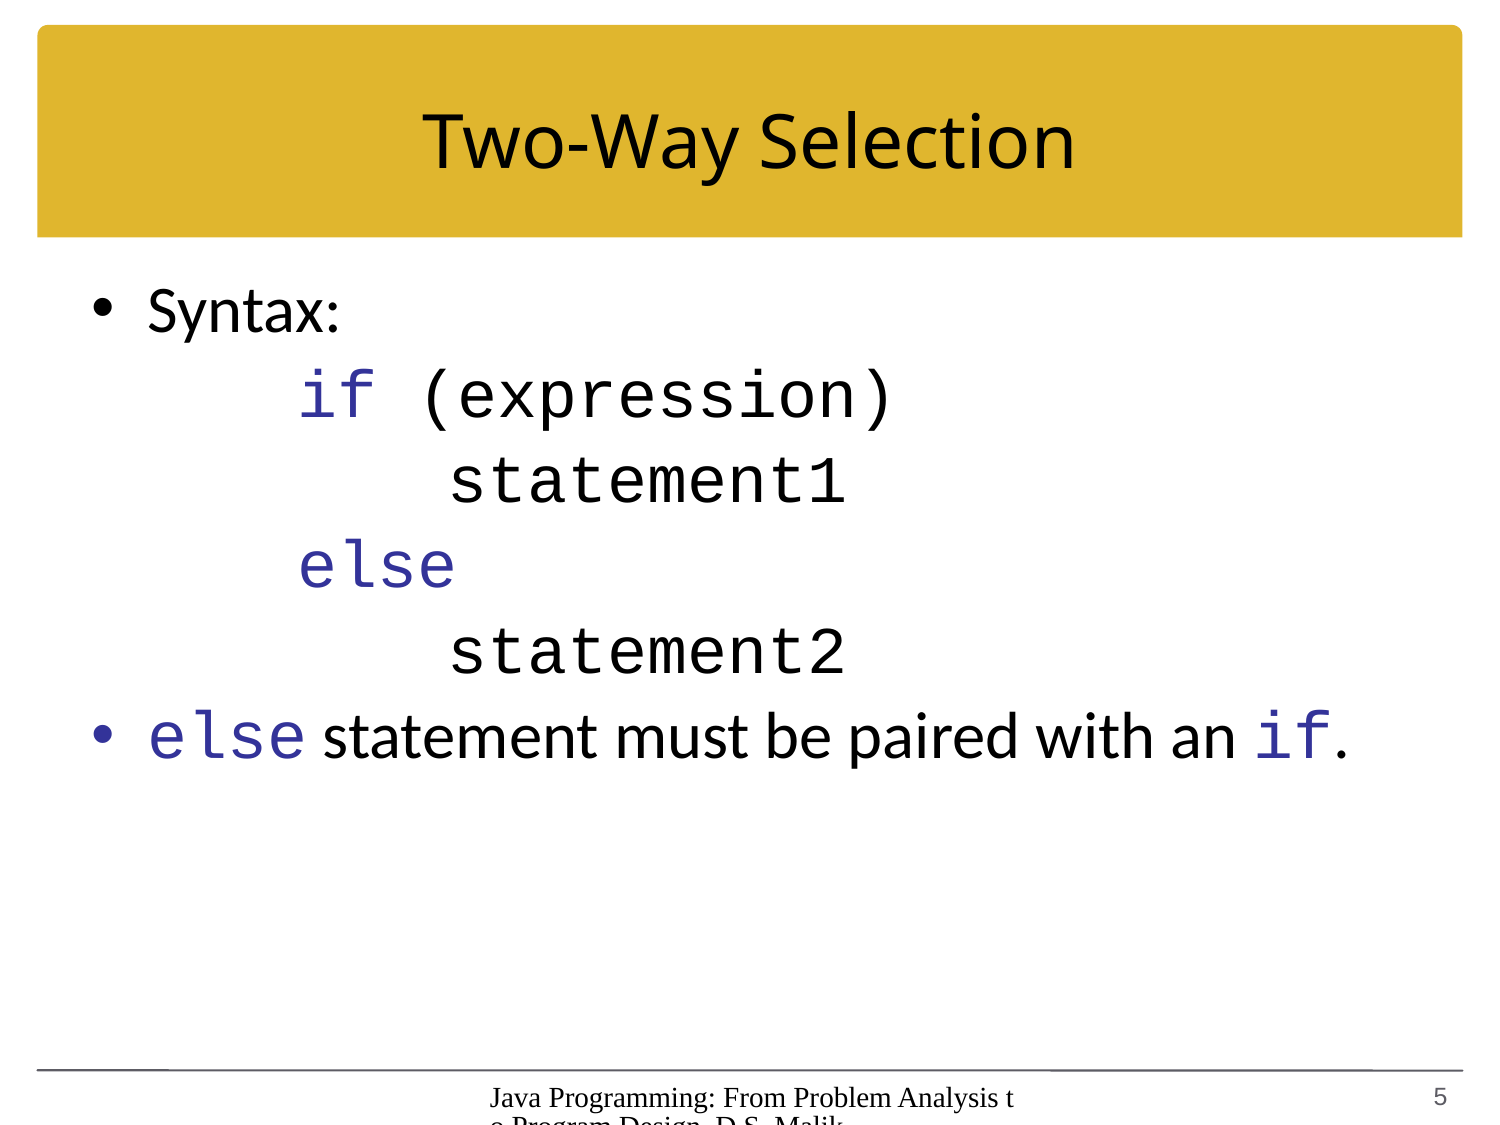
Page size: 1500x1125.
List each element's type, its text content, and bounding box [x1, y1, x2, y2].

slide_number 5 [1112, 1069, 1463, 1123]
text_box Syntax: if (expression) statement1 else statement2 else statement must be paired with an if. [76, 267, 1400, 988]
title Two-Way Selection [49, 44, 1451, 233]
footer Java Programming: From Problem Analysis to Program Design, D.S. Malik [474, 1069, 1038, 1123]
